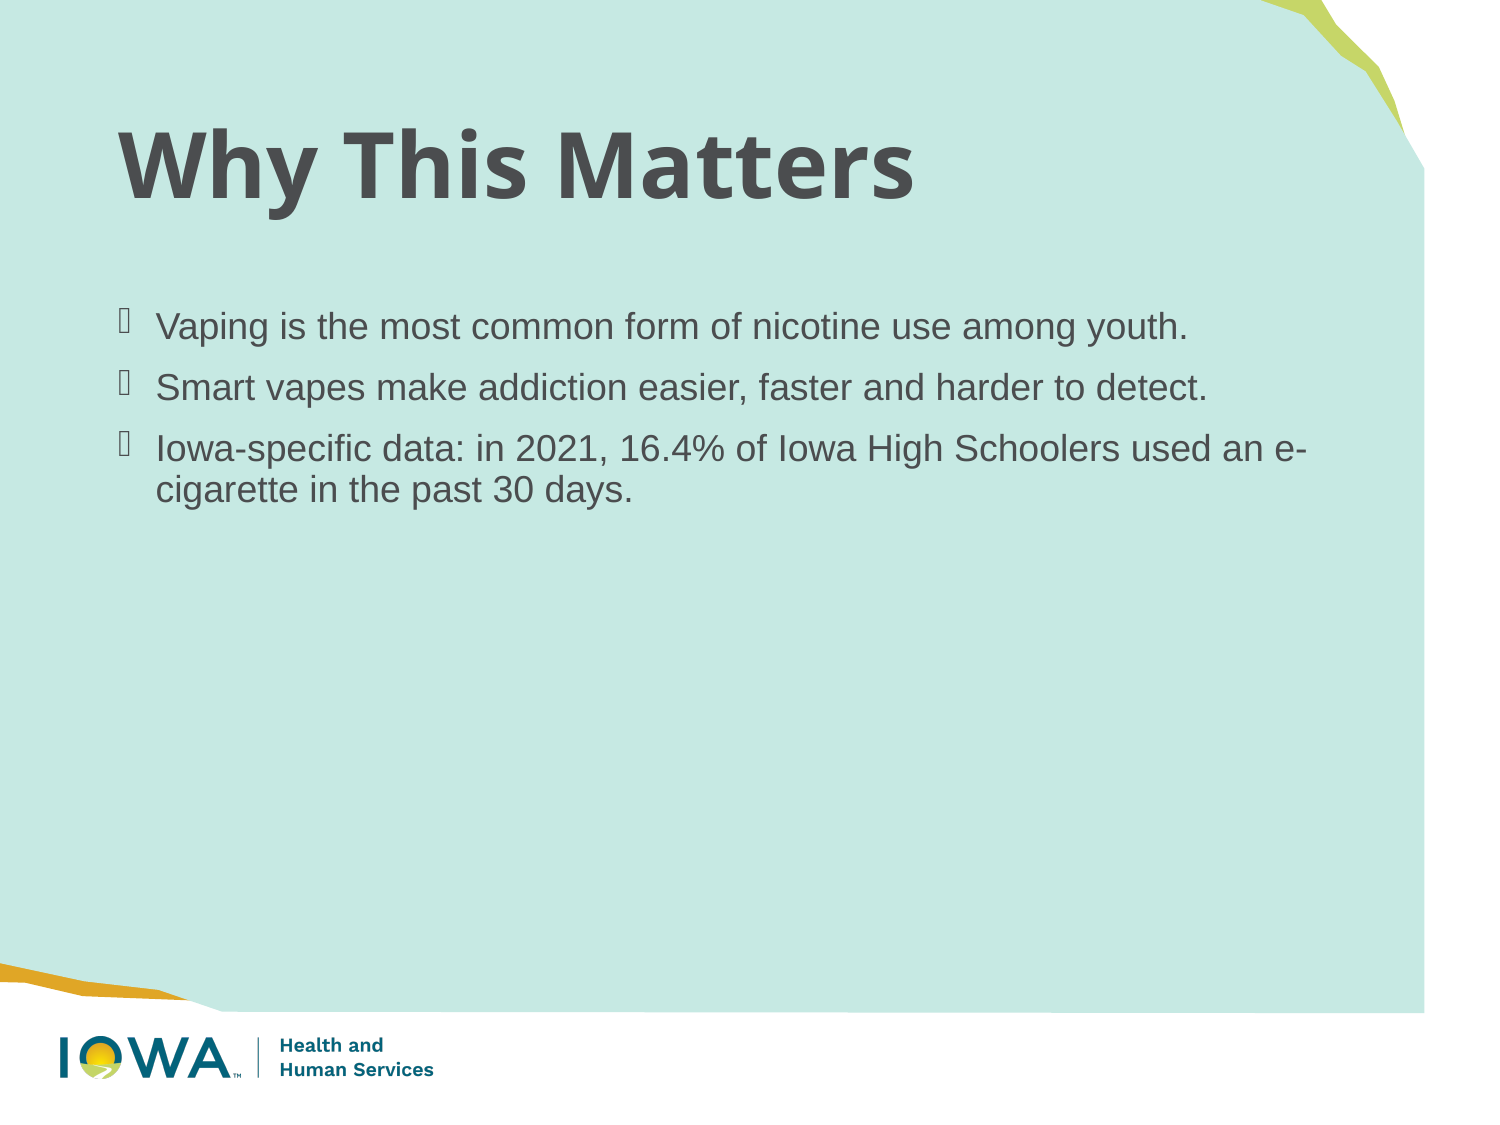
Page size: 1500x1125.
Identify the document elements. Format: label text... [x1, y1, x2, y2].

picture [60, 1036, 434, 1079]
list Vaping is the most common form of nicotine use among youth. Smart vapes make addiction easier, faster and harder to detect. Iowa-specific data: in 2021, 16.4% of Iowa High Schoolers used an e-cigarette in the past 30 days. [103, 299, 1397, 1014]
title Why This Matters [103, 59, 1397, 278]
